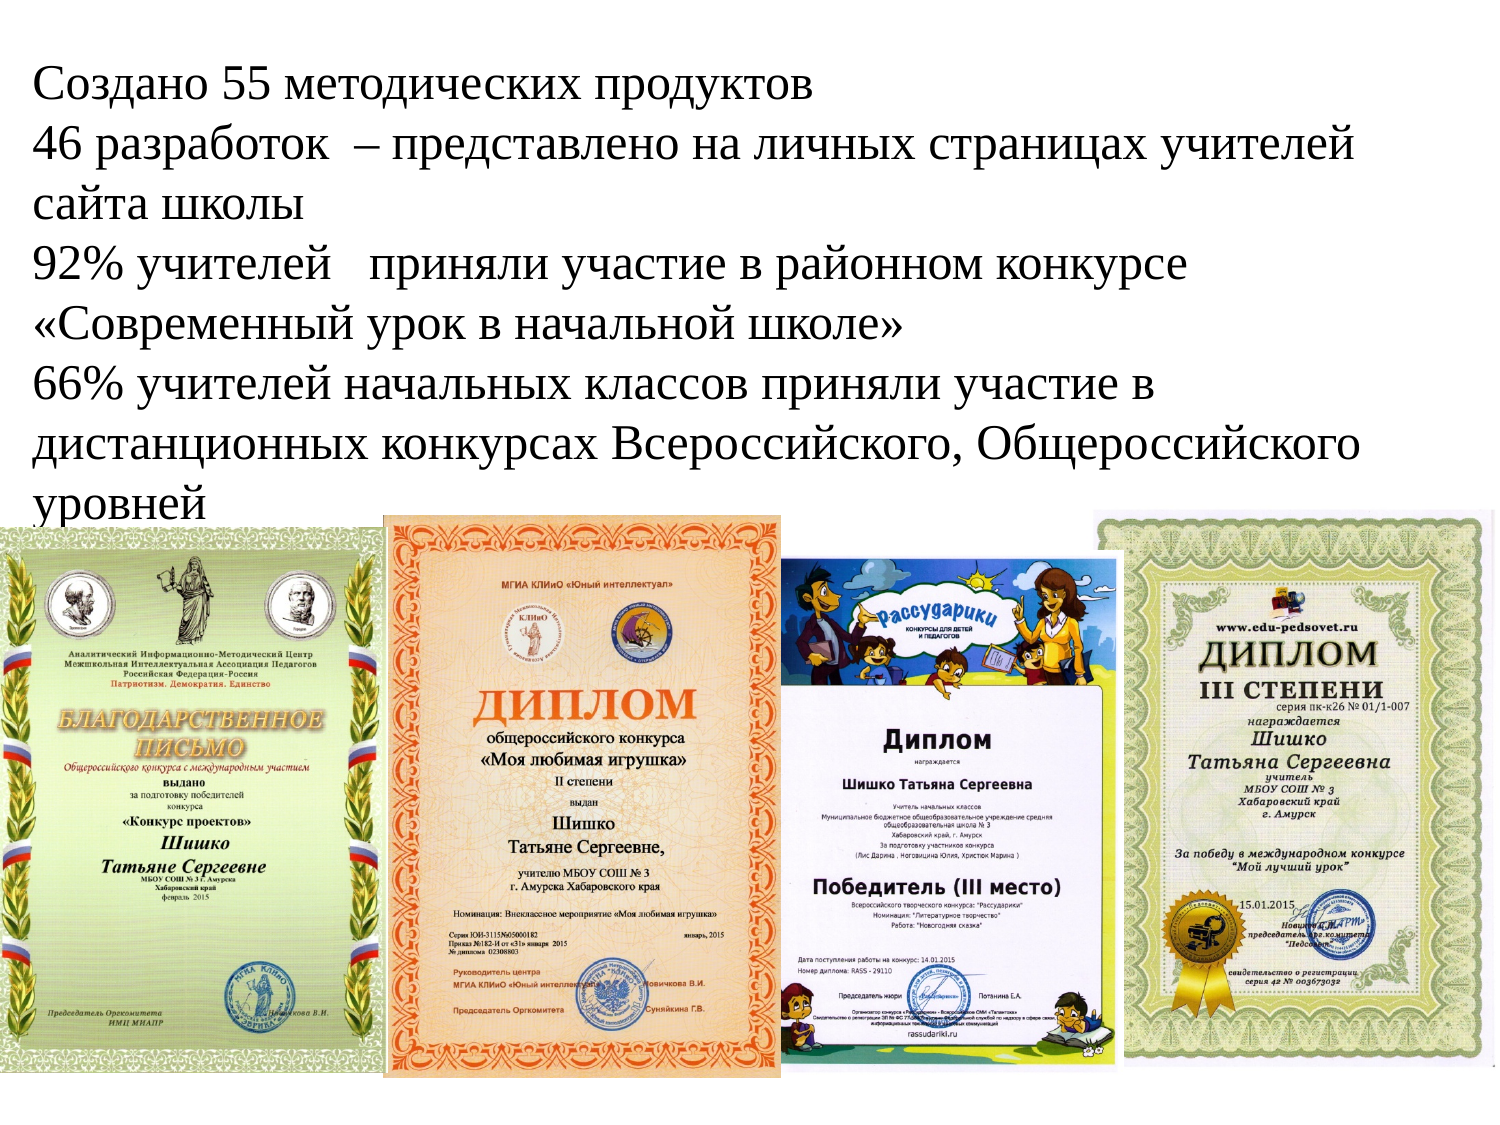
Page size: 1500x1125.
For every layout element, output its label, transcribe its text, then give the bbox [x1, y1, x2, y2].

text_box Создано 55 методических продуктов 46 разработок – представлено на личных страницах учителей сайта школы 92% учителей приняли участие в районном конкурсе «Современный урок в начальной школе» 66% учителей начальных классов приняли участие в дистанционных конкурсах Всероссийского, Общероссийского уровней [17, 42, 1483, 538]
picture [0, 503, 1500, 1078]
